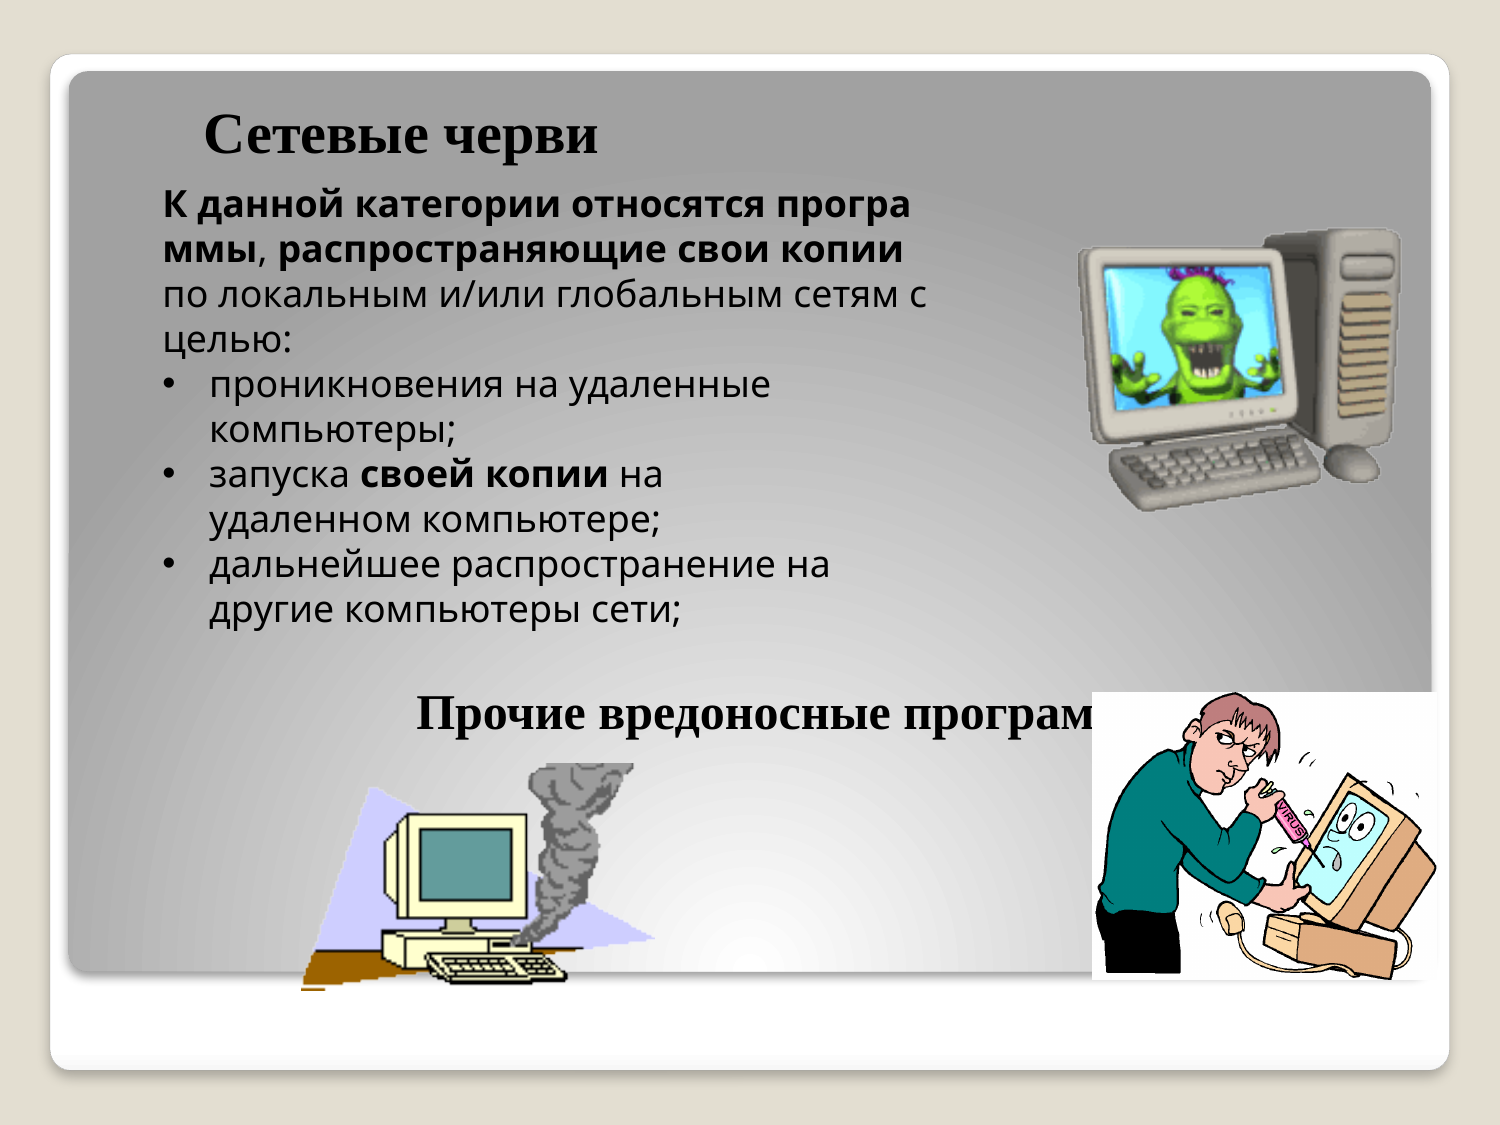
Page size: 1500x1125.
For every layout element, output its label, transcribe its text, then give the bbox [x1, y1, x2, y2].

text_box К данной категории относятся программы, распространяющие свои копии по локальным и/или глобальным сетям с целью: проникновения на удаленные компьютеры; запуска своей копии на удаленном компьютере; дальнейшее распространение на другие компьютеры сети; [147, 172, 951, 728]
picture [1033, 207, 1459, 528]
picture [1092, 692, 1437, 980]
text_box Прочие вредоносные программы [401, 612, 1241, 747]
picture [300, 762, 656, 991]
text_box Сетевые черви [53, 17, 750, 173]
